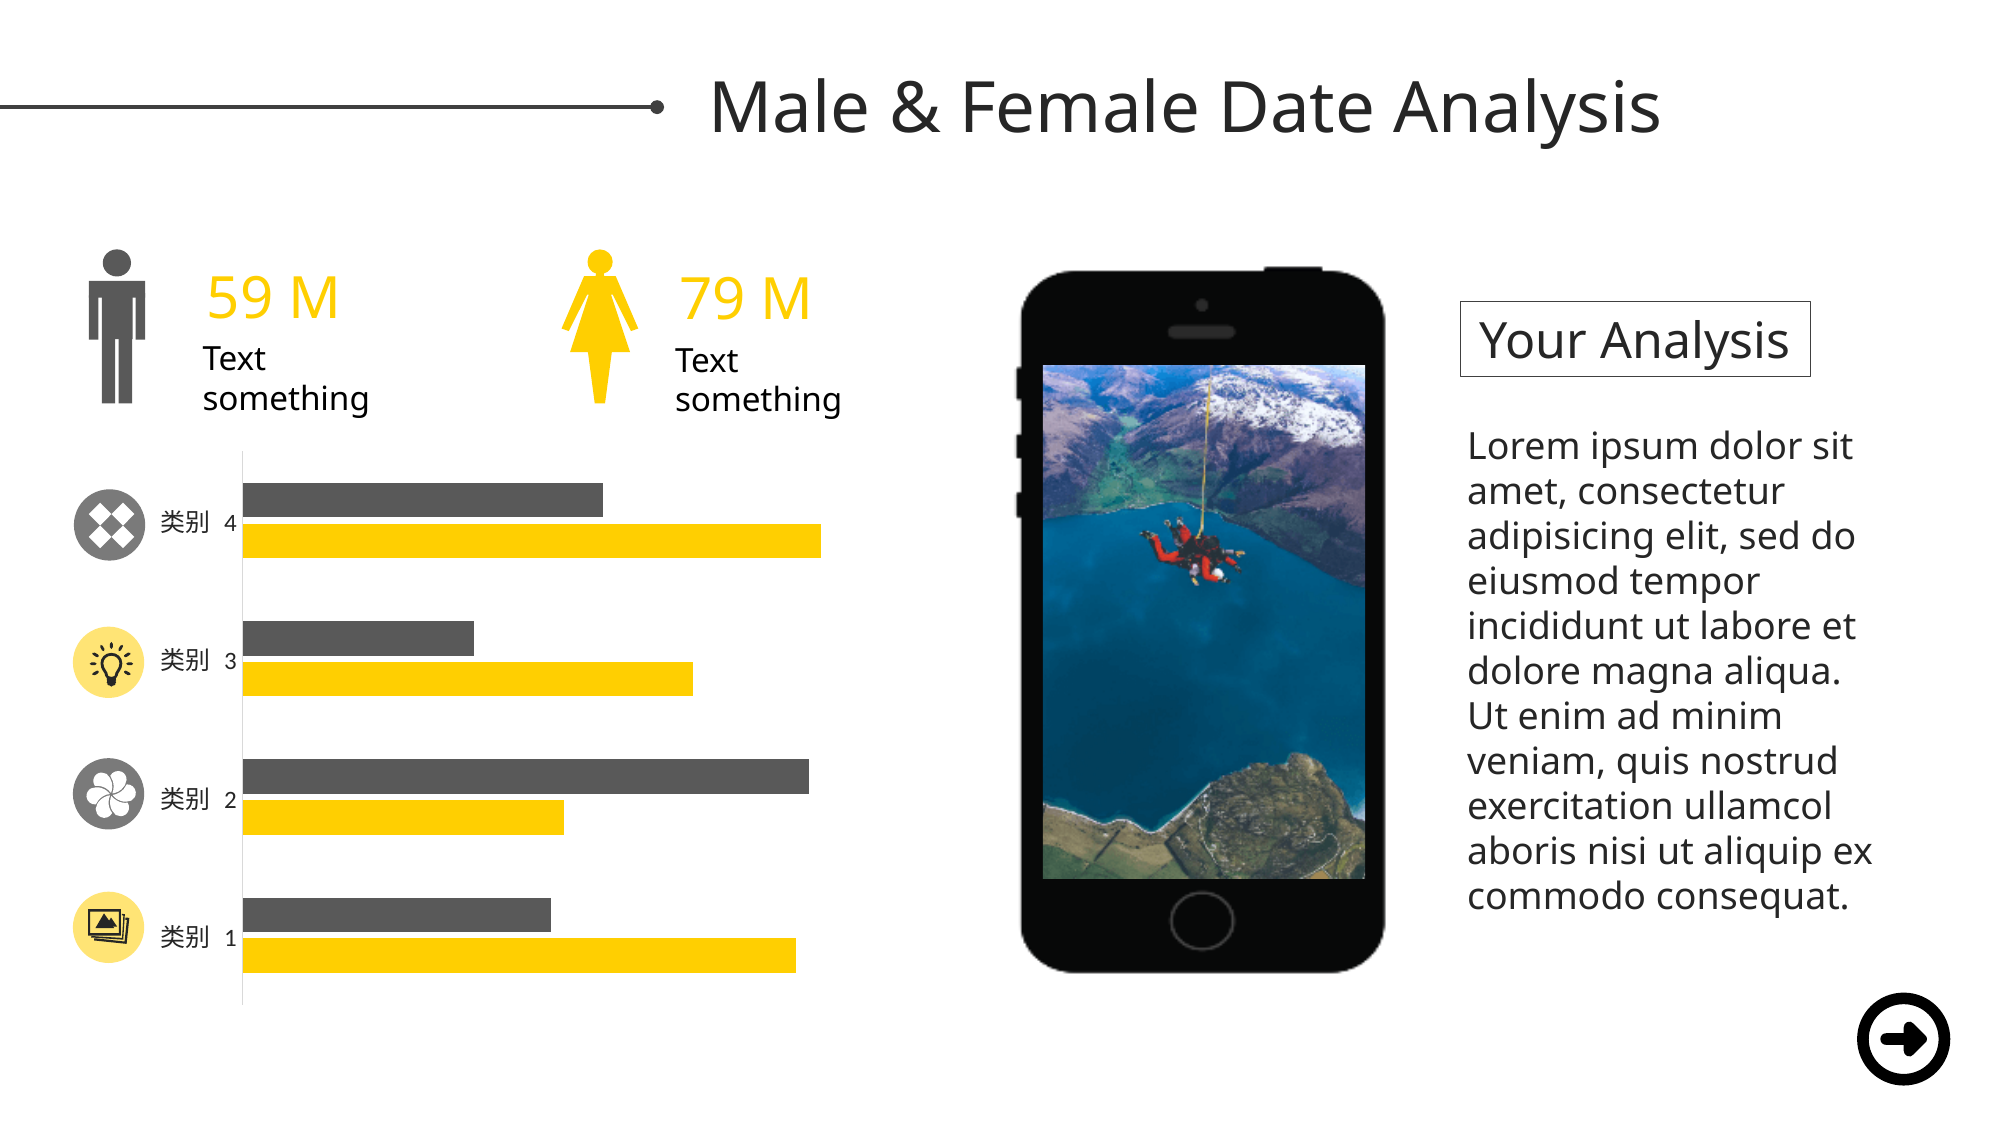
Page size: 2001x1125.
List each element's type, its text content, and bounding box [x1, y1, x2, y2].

text_box 79 M [664, 253, 846, 331]
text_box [88, 249, 146, 404]
text_box [137, 770, 145, 817]
text_box [71, 890, 145, 965]
text_box Text something [660, 331, 911, 426]
text_box Your Analysis [1460, 301, 1811, 377]
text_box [88, 502, 135, 549]
text_box 59 M [192, 252, 397, 329]
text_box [88, 909, 130, 944]
text_box [72, 488, 145, 562]
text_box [86, 769, 137, 820]
text_box [561, 249, 639, 404]
text_box [1857, 992, 1951, 1086]
text_box Lorem ipsum dolor sit amet, consectetur adipisicing elit, sed do eiusmod tempor incididunt ut labore et dolore magna aliqua. Ut enim ad minim veniam, quis nostrud exercitation ullamcol aboris nisi ut aliquip ex commodo consequat. [1452, 414, 1900, 925]
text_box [996, 249, 1415, 1005]
text_box [71, 757, 136, 831]
text_box Text something [187, 329, 438, 425]
text_box Male & Female Date Analysis [693, 54, 1769, 154]
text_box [89, 641, 134, 687]
text_box [71, 625, 145, 700]
chart [145, 439, 901, 1017]
